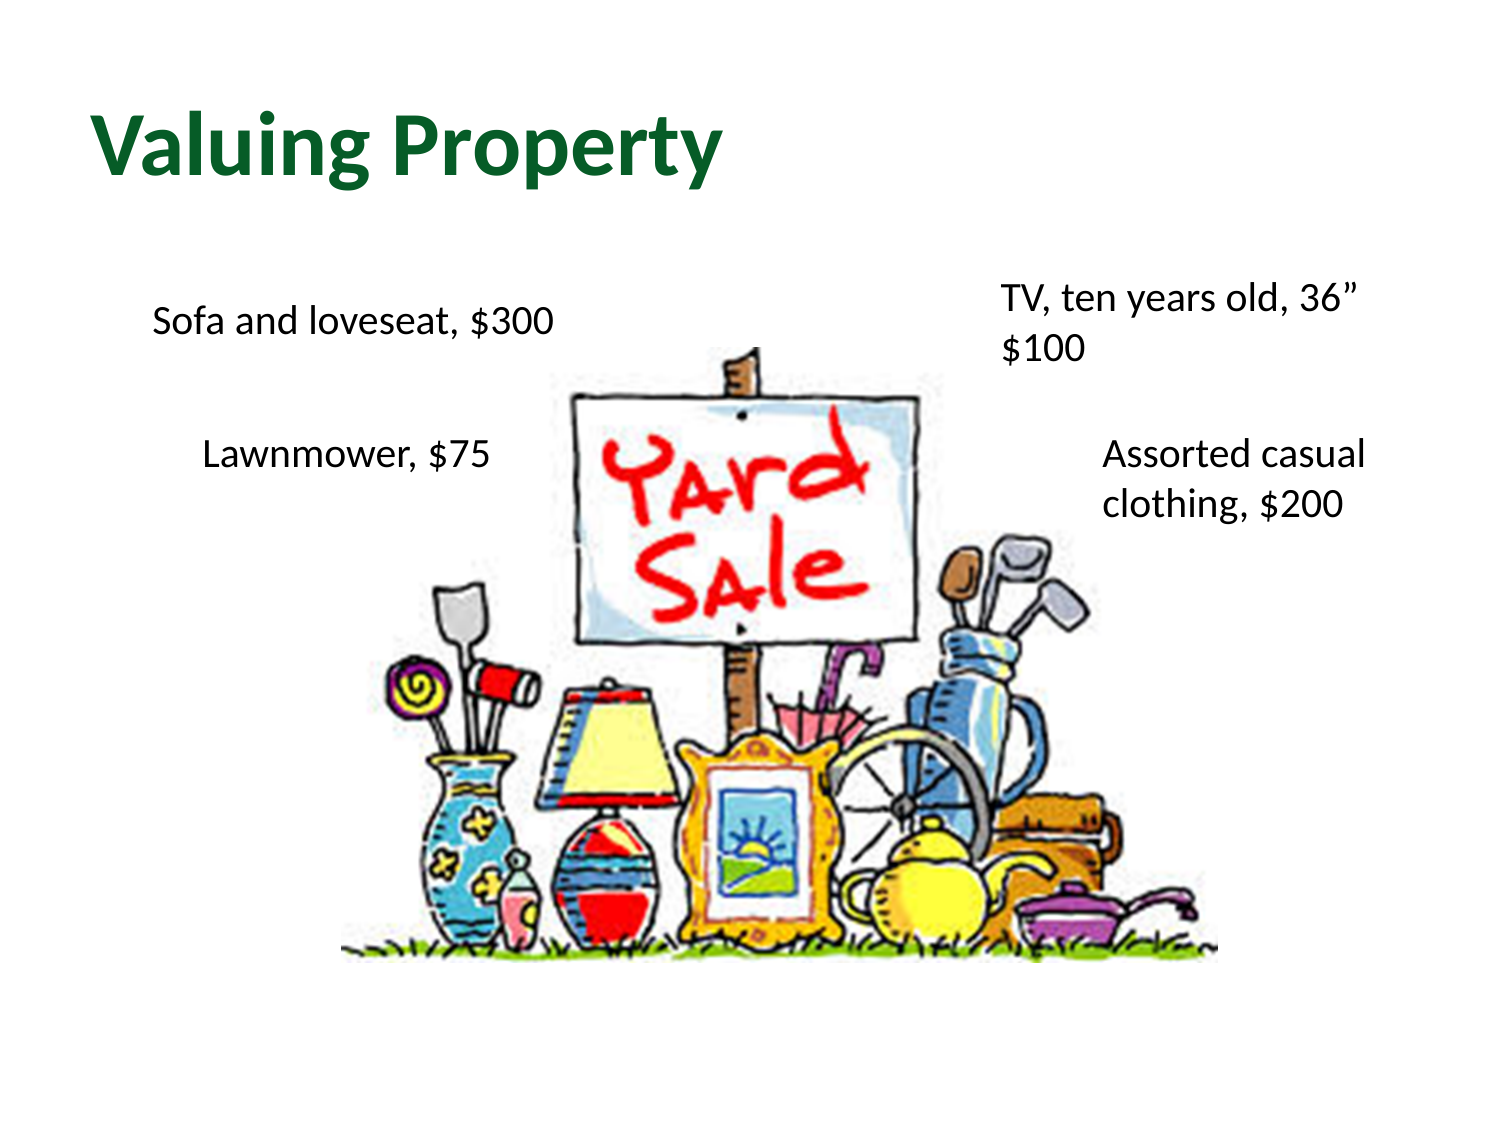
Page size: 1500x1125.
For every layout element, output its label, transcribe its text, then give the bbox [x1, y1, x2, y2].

text_box Assorted casual clothing, $200 [1223, 418, 1496, 533]
title Valuing Property [75, 45, 1425, 233]
text_box Sofa and loveseat, $300 [137, 285, 625, 350]
text_box TV, ten years old, 36” $100 [985, 262, 1400, 378]
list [341, 347, 1218, 963]
text_box Lawnmower, $75 [187, 418, 336, 484]
